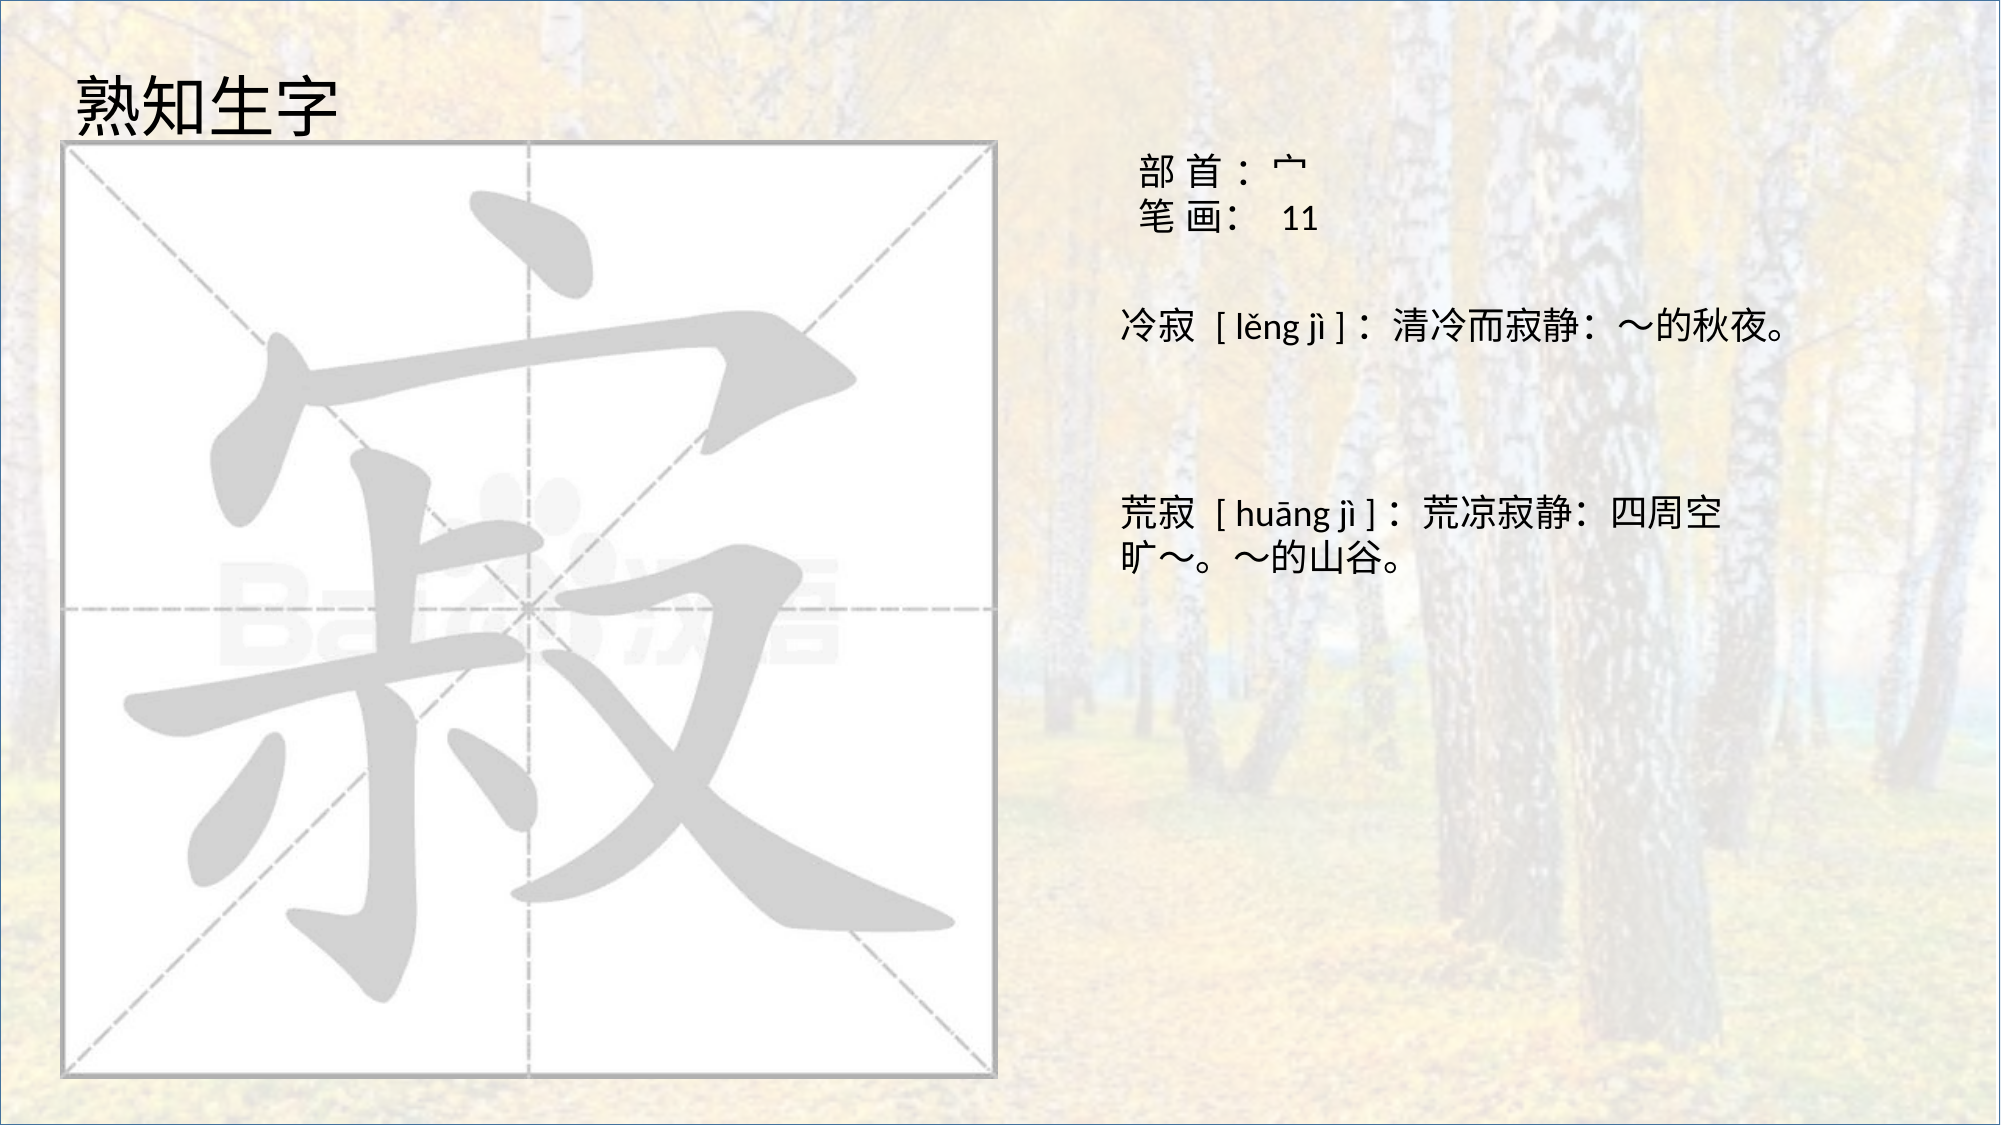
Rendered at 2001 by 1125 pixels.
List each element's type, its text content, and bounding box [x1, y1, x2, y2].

text_box 冷寂 [ lěng jì ]：清冷而寂静：～的秋夜。 [1106, 294, 1838, 355]
text_box 荒寂 [ huāng jì ]：荒凉寂静：四周空旷～。～的山谷。 [1106, 482, 1863, 587]
text_box 熟知生字 [60, 57, 1181, 152]
picture [59, 140, 998, 1079]
text_box 部 首 ：宀 笔 画： 11 [1123, 140, 1541, 246]
